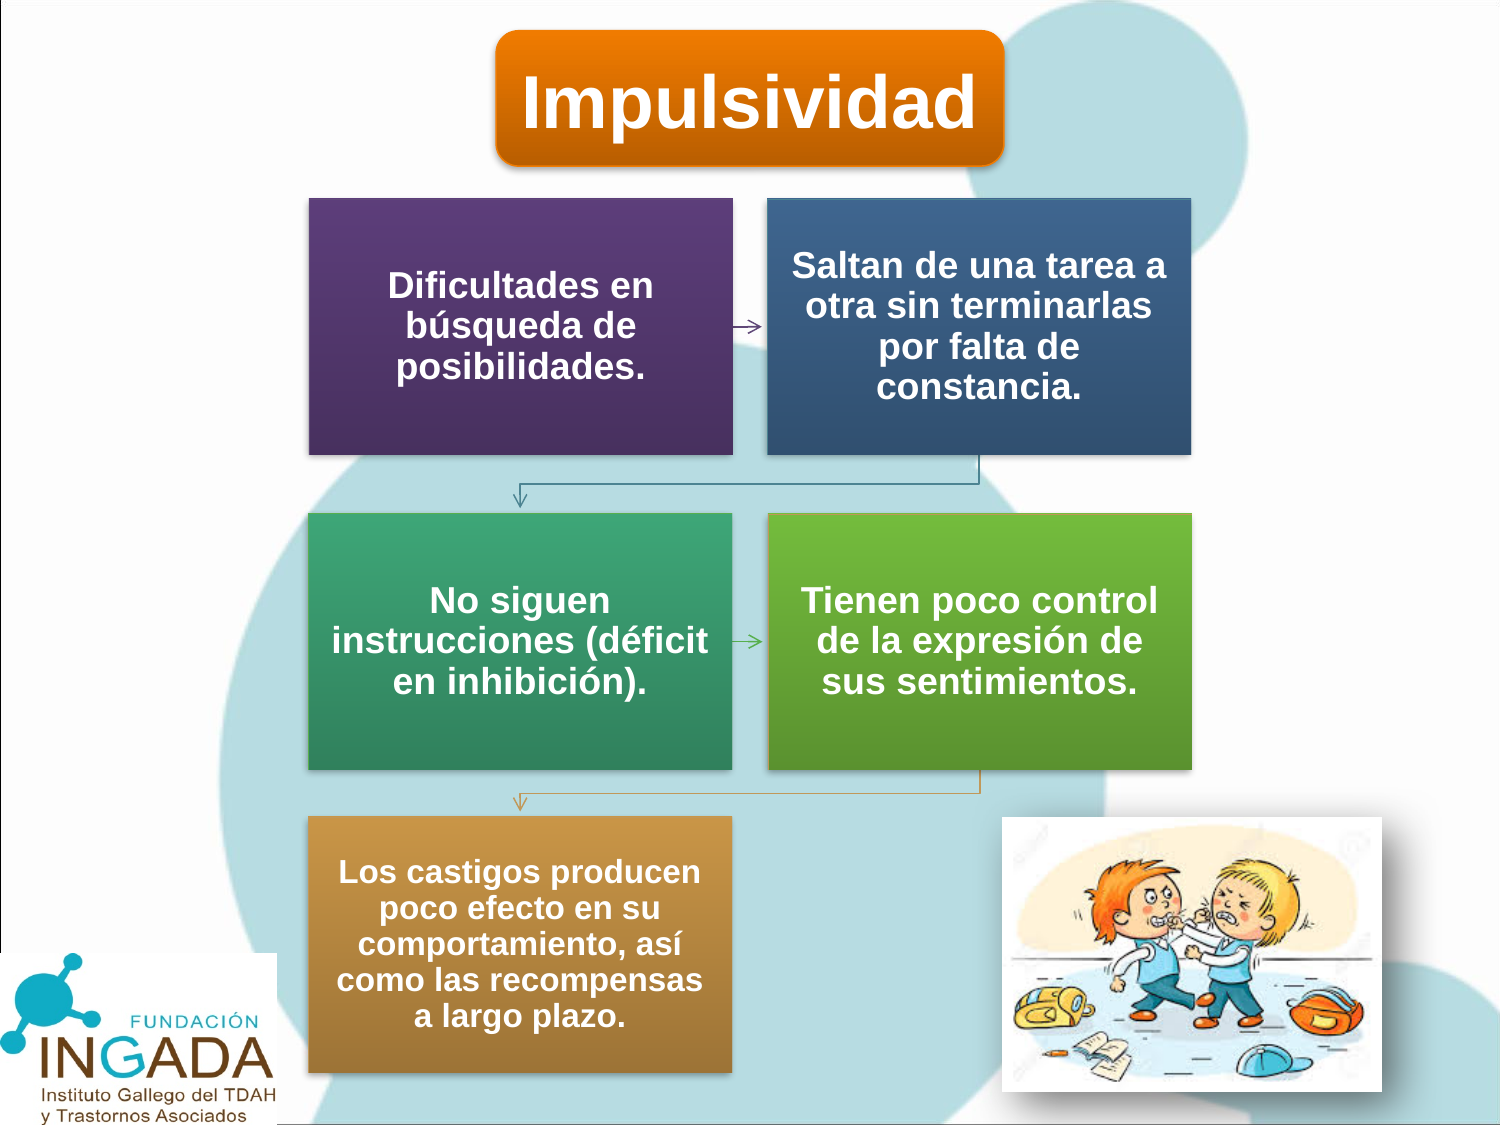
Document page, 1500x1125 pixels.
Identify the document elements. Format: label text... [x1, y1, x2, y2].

text_box Impulsividad [495, 29, 1005, 96]
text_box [307, 98, 1193, 1125]
picture [0, 0, 1500, 1125]
